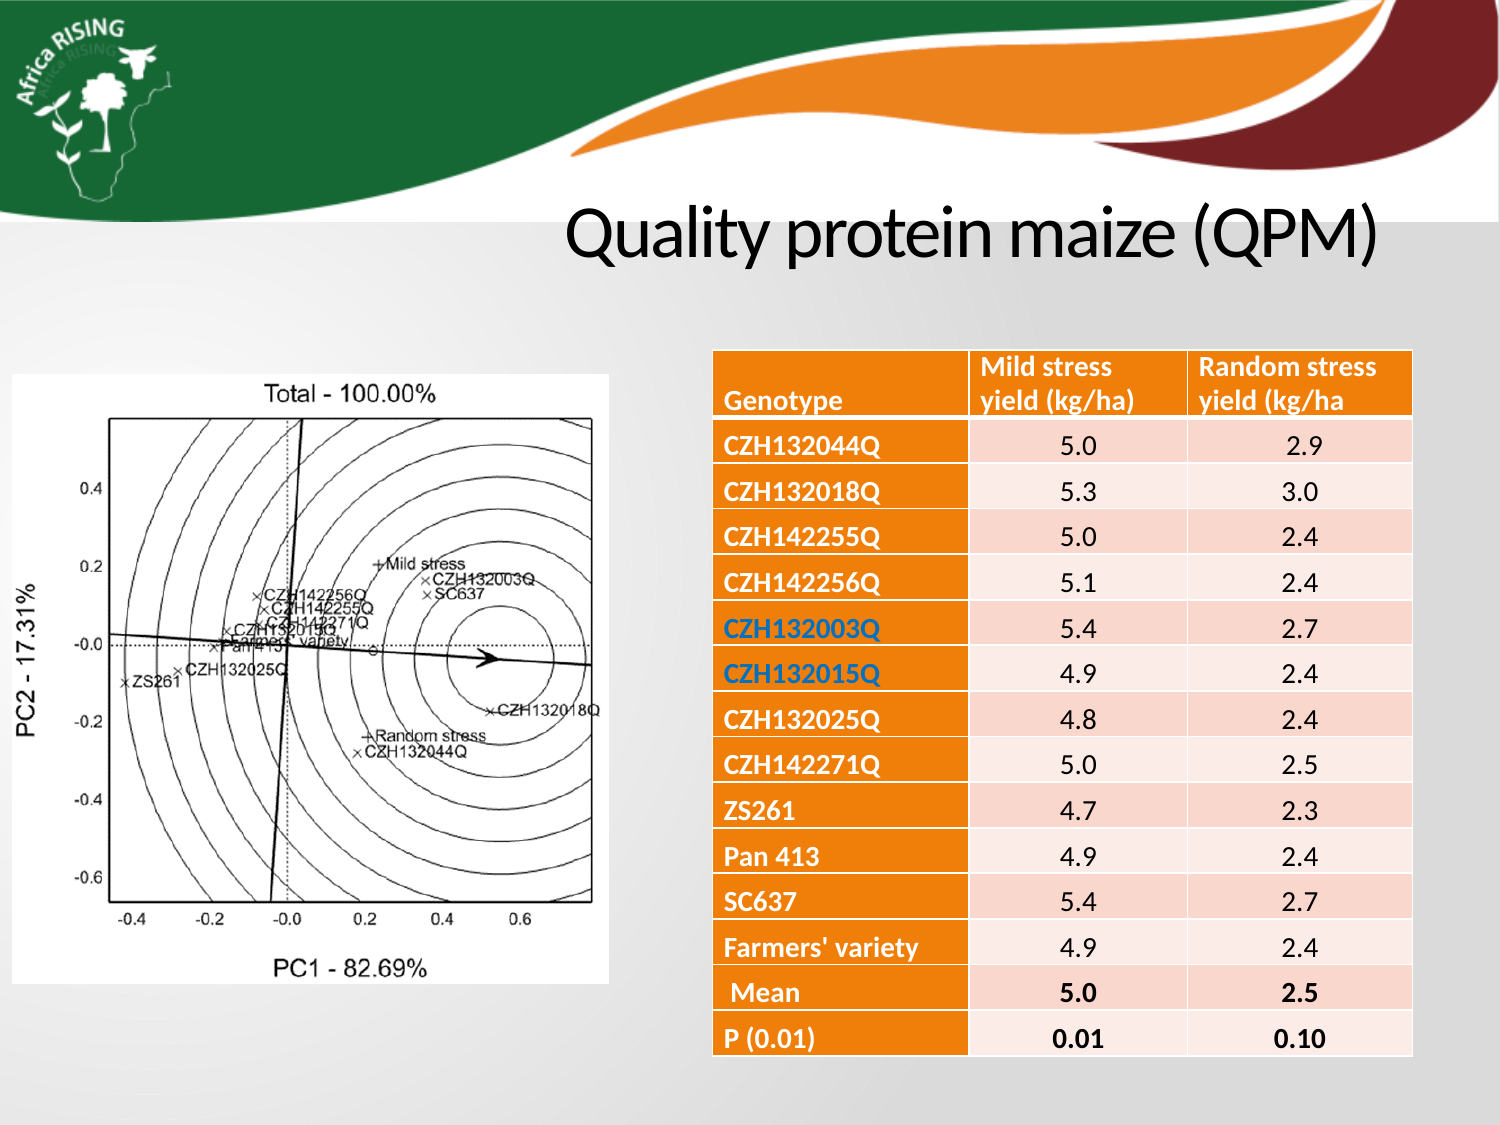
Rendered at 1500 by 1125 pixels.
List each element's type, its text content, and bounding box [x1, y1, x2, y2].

table_cell P (0.01) [713, 1011, 968, 1055]
table_cell 5.1 [970, 555, 1187, 599]
table_header Mild stress yield (kg/ha) [970, 351, 1187, 415]
table_cell CZH132025Q [713, 692, 968, 736]
table_cell CZH132003Q [713, 601, 968, 644]
table_cell CZH142271Q [713, 737, 968, 781]
table_cell 2.9 [1188, 420, 1412, 462]
table_header Genotype [713, 351, 968, 415]
table_cell 4.9 [970, 829, 1187, 872]
table_cell 5.0 [970, 509, 1187, 553]
table_cell 2.4 [1188, 920, 1412, 964]
table_cell 0.01 [970, 1011, 1187, 1055]
table_cell 4.8 [970, 692, 1187, 736]
table_cell 2.3 [1188, 783, 1412, 827]
table_cell 3.0 [1188, 464, 1412, 508]
table_cell CZH142255Q [713, 509, 968, 553]
table_cell 2.4 [1188, 692, 1412, 736]
table_cell 5.4 [970, 874, 1187, 918]
table_cell Pan 413 [713, 829, 968, 872]
table_cell 2.4 [1188, 829, 1412, 872]
table_cell 4.9 [970, 920, 1187, 964]
table_cell 0.10 [1188, 1011, 1412, 1055]
table_cell Farmers' variety [713, 920, 968, 964]
table_cell ZS261 [713, 783, 968, 827]
table_cell 5.4 [970, 601, 1187, 644]
table_cell SC637 [713, 874, 968, 918]
table_cell 5.0 [970, 737, 1187, 781]
table_cell CZH132018Q [713, 464, 968, 508]
table_cell 2.4 [1188, 509, 1412, 553]
title Quality protein maize (QPM) [549, 174, 1400, 363]
table_cell 2.7 [1188, 874, 1412, 918]
table_cell Mean [713, 965, 968, 1009]
picture [11, 374, 610, 985]
table_cell CZH142256Q [713, 555, 968, 599]
table_cell CZH132044Q [713, 420, 968, 462]
table_cell 5.0 [970, 420, 1187, 462]
table_cell 2.5 [1188, 737, 1412, 781]
table_cell 5.0 [970, 965, 1187, 1009]
table_cell 2.7 [1188, 601, 1412, 644]
picture [0, 0, 1499, 222]
table_cell 4.9 [970, 646, 1187, 690]
table_cell 2.4 [1188, 646, 1412, 690]
table_cell 5.3 [970, 464, 1187, 508]
table_cell 4.7 [970, 783, 1187, 827]
table_cell 2.4 [1188, 555, 1412, 599]
table_cell CZH132015Q [713, 646, 968, 690]
table_cell 2.5 [1188, 965, 1412, 1009]
table_header Random stress yield (kg/ha [1188, 351, 1412, 415]
